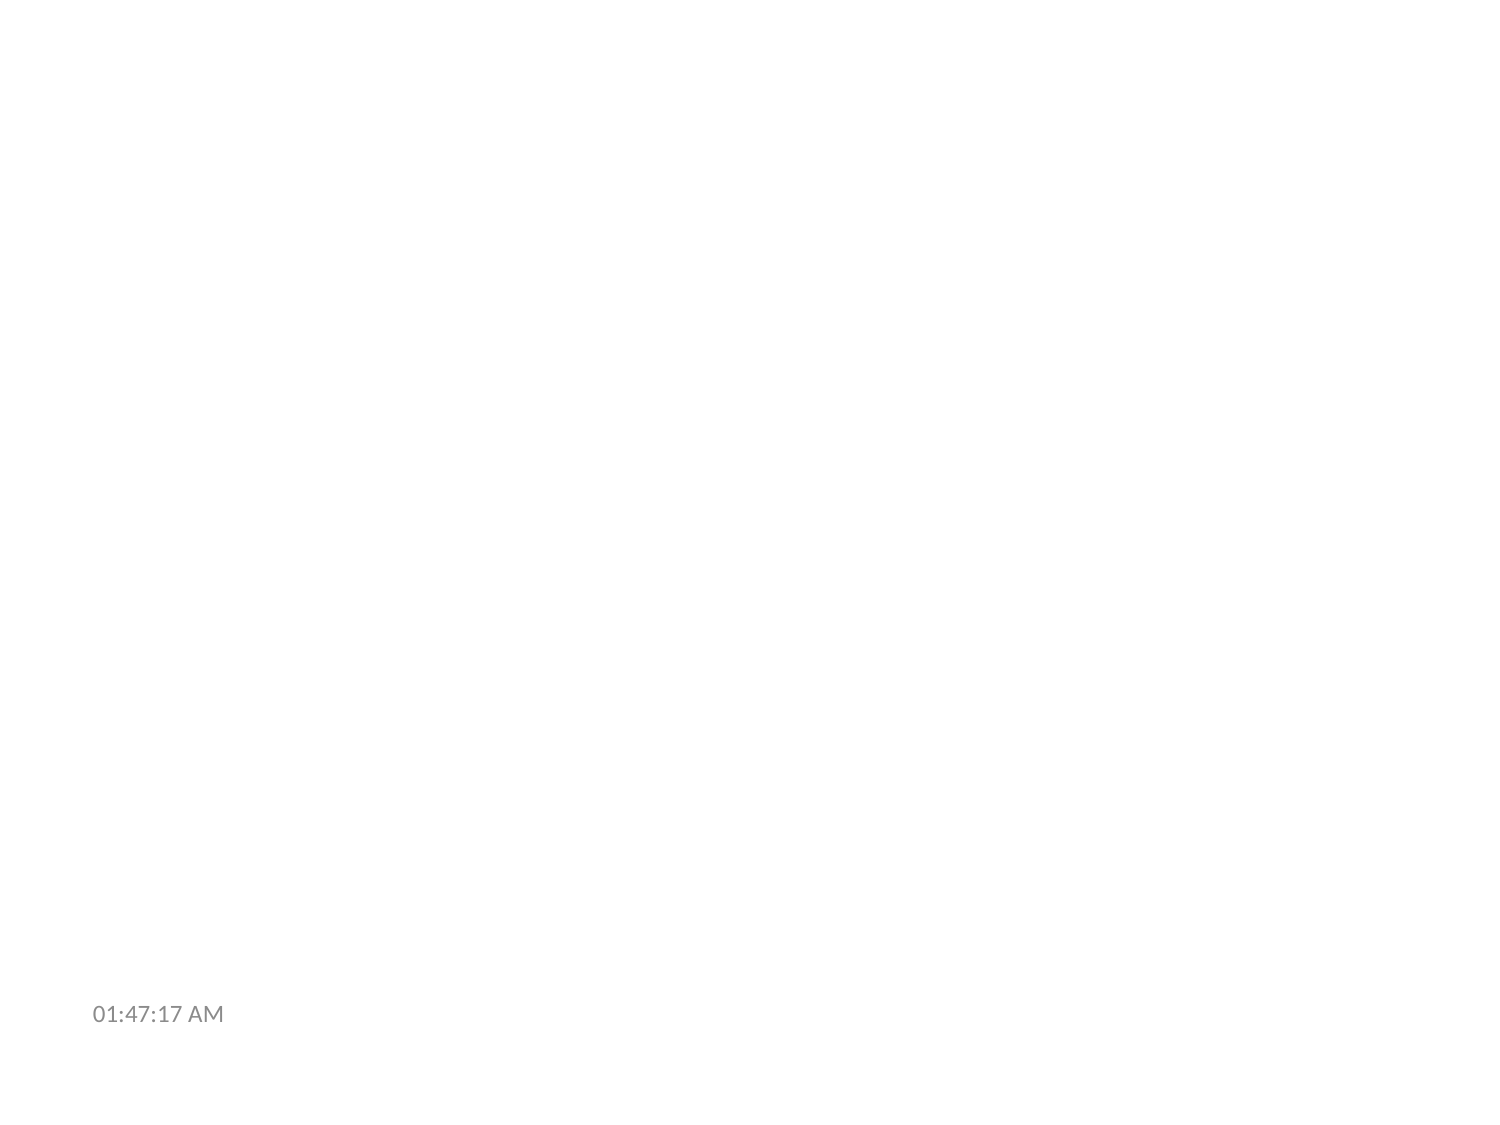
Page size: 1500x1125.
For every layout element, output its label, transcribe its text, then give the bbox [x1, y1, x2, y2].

text_box 3:35:09 PM [77, 982, 428, 1043]
